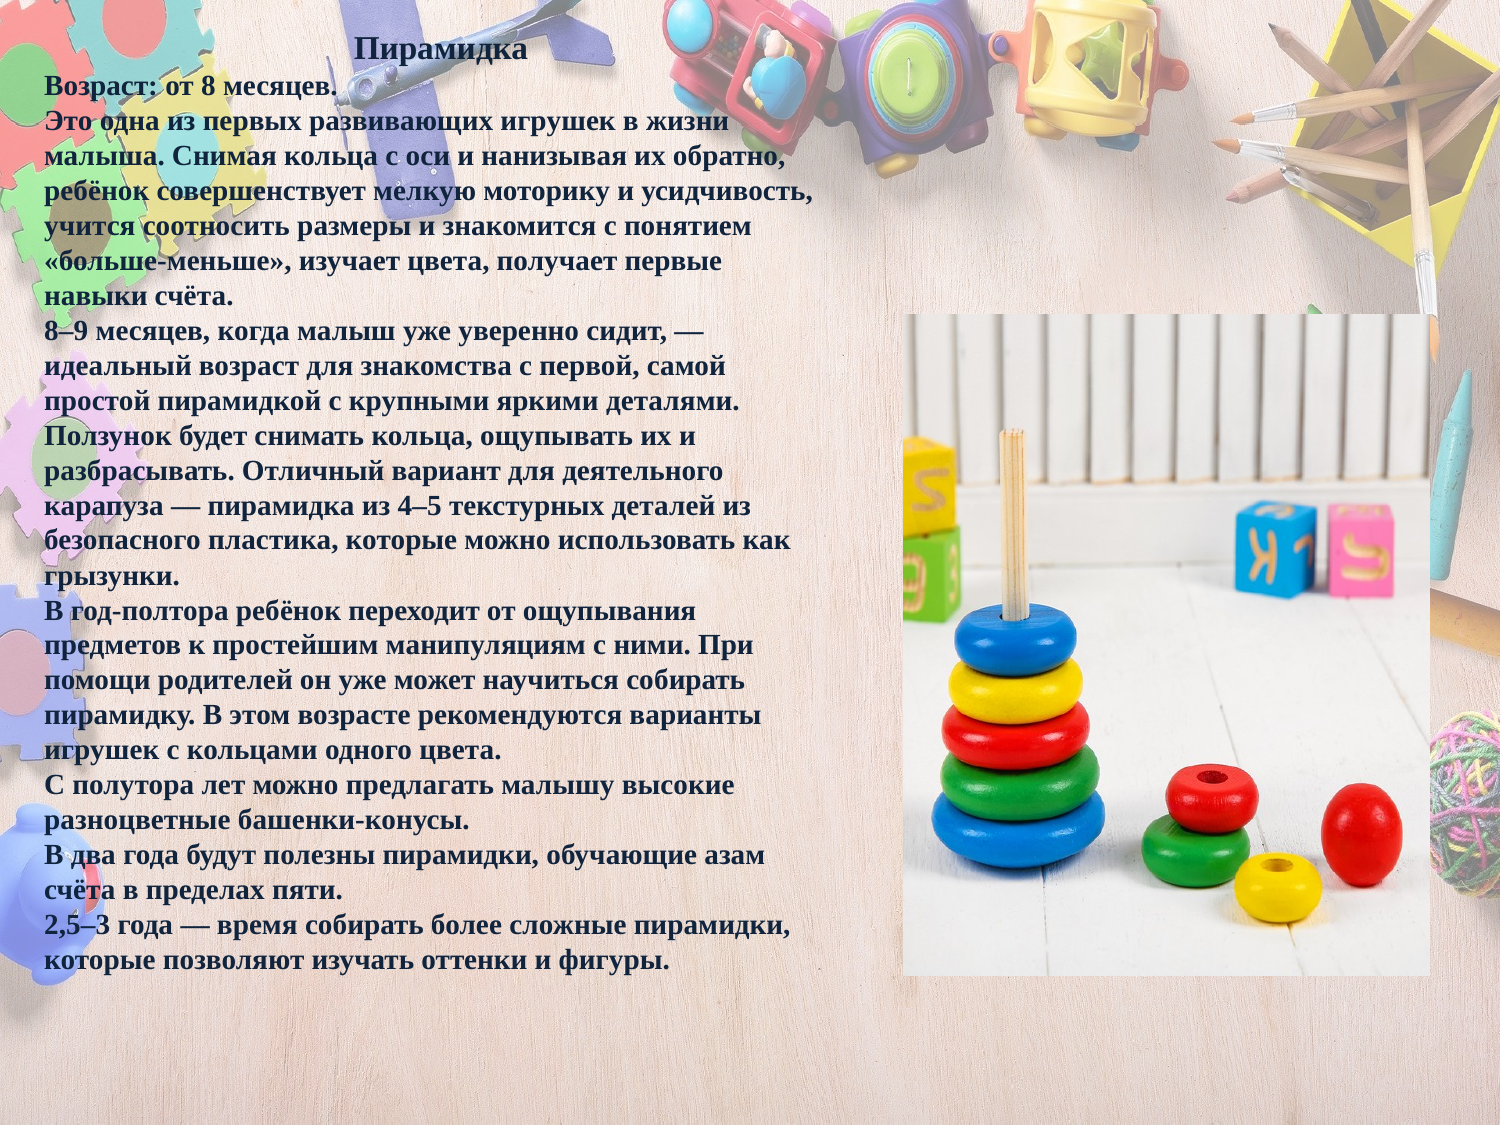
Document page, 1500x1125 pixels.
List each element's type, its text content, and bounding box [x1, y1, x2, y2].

text_box Пирамидка Возраст: от 8 месяцев. Это одна из первых развивающих игрушек в жизни малыша. Снимая кольца с оси и нанизывая их обратно, ребёнок совершенствует мелкую моторику и усидчивость, учится соотносить размеры и знакомится с понятием «больше-меньше», изучает цвета, получает первые навыки счёта. 8–9 месяцев, когда малыш уже уверенно сидит, — идеальный возраст для знакомства с первой, самой простой пирамидкой с крупными яркими деталями. Ползунок будет снимать кольца, ощупывать их и разбрасывать. Отличный вариант для деятельного карапуза — пирамидка из 4–5 текстурных деталей из безопасного пластика, которые можно использовать как грызунки. В год-полтора ребёнок переходит от ощупывания предметов к простейшим манипуляциям с ними. При помощи родителей он уже может научиться собирать пирамидку. В этом возрасте рекомендуются варианты игрушек с кольцами одного цвета. С полутора лет можно предлагать малышу высокие разноцветные башенки-конусы. В два года будут полезны пирамидки, обучающие азам счёта в пределах пяти. 2,5–3 года — время собирать более сложные пирамидки, которые позволяют изучать оттенки и фигуры. [29, 19, 845, 983]
picture [903, 314, 1430, 977]
